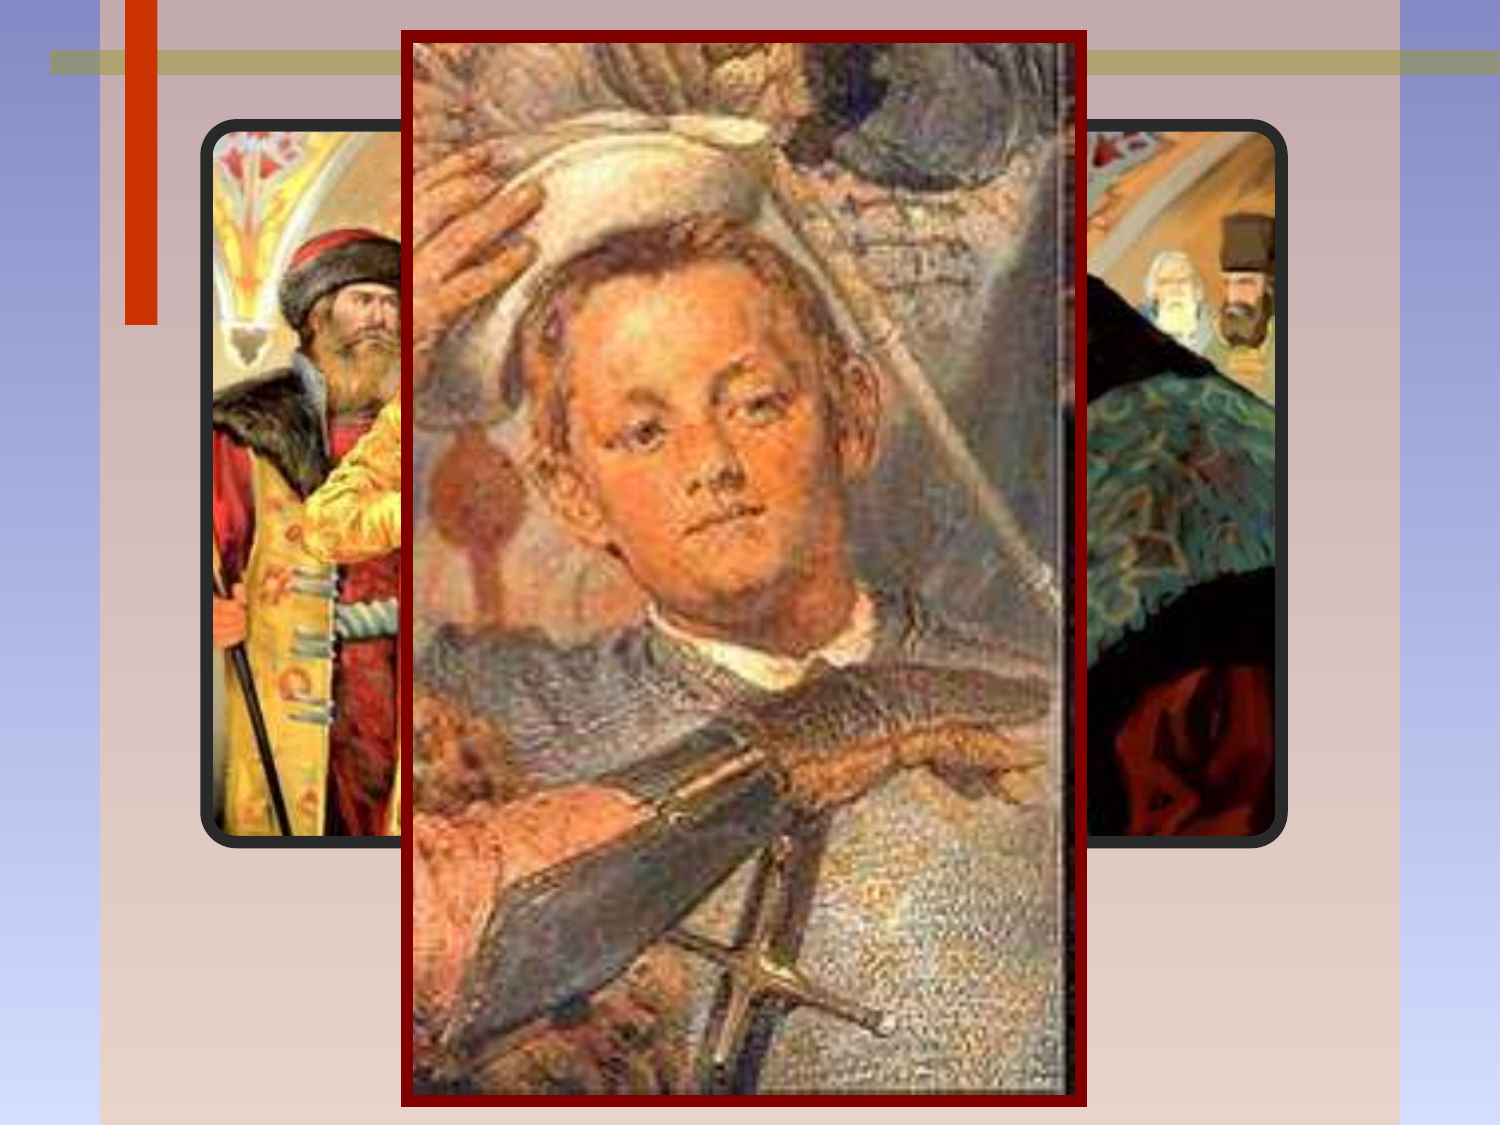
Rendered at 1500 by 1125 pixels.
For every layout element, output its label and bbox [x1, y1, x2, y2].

picture [206, 42, 1282, 1096]
